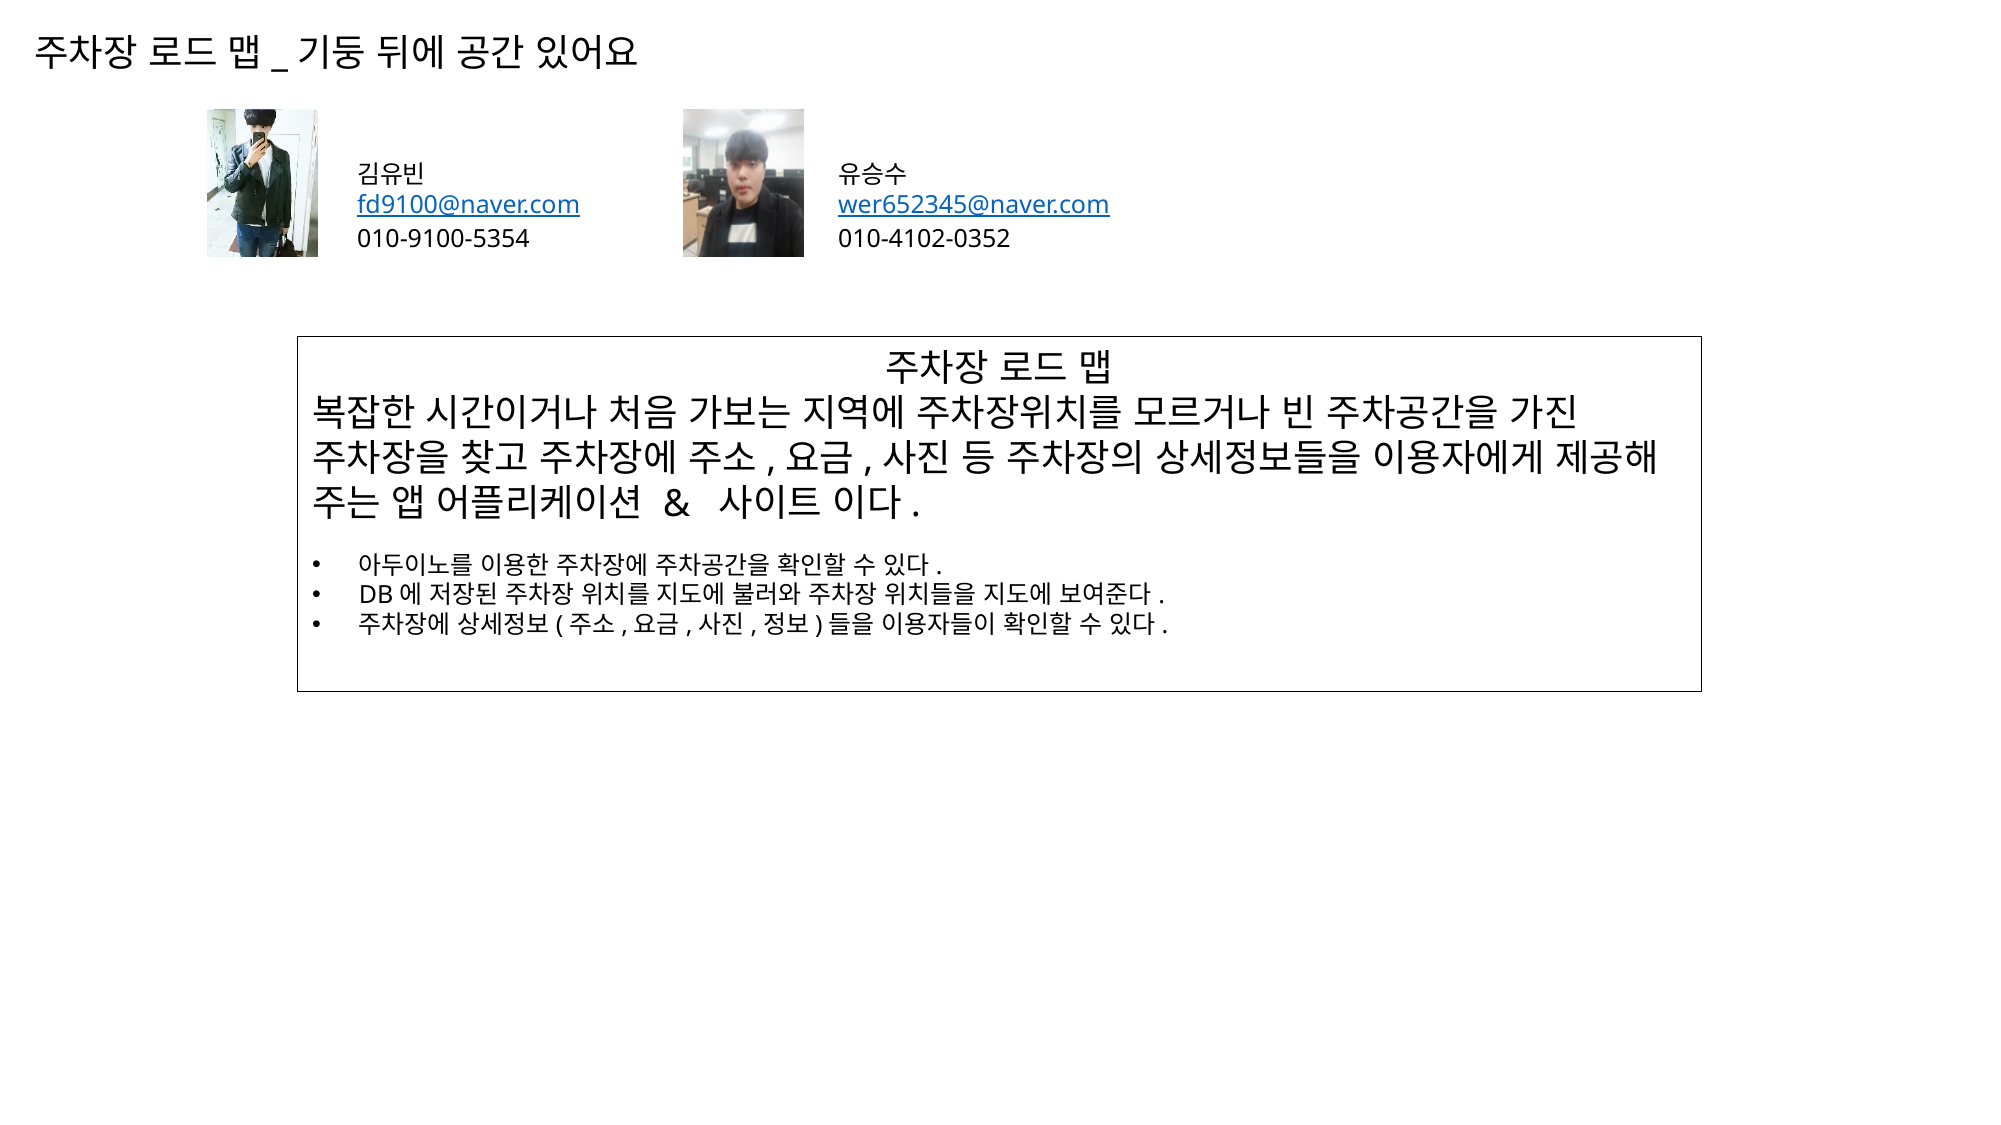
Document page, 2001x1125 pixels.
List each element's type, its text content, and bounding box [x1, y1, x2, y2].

picture [207, 109, 318, 257]
text_box 주차장 로드 맵 복잡한 시간이거나 처음 가보는 지역에 주차장위치를 모르거나 빈 주차공간을 가진 주차장을 찾고 주차장에 주소,요금,사진 등 주차장의 상세정보들을 이용자에게 제공해 주는 앱 어플리케이션 & 사이트 이다. 아두이노를 이용한 주차장에 주차공간을 확인할 수 있다. DB에 저장된 주차장 위치를 지도에 불러와 주차장 위치들을 지도에 보여준다. 주차장에 상세정보(주소,요금,사진,정보)들을 이용자들이 확인할 수 있다. [297, 336, 1702, 692]
text_box 주차장 로드 맵_기둥 뒤에 공간 있어요 [19, 21, 722, 81]
picture [683, 109, 804, 257]
text_box 김유빈 fd9100@naver.com 010-9100-5354 [342, 150, 665, 260]
text_box 유승수 wer652345@naver.com 010-4102-0352 [823, 150, 1146, 260]
